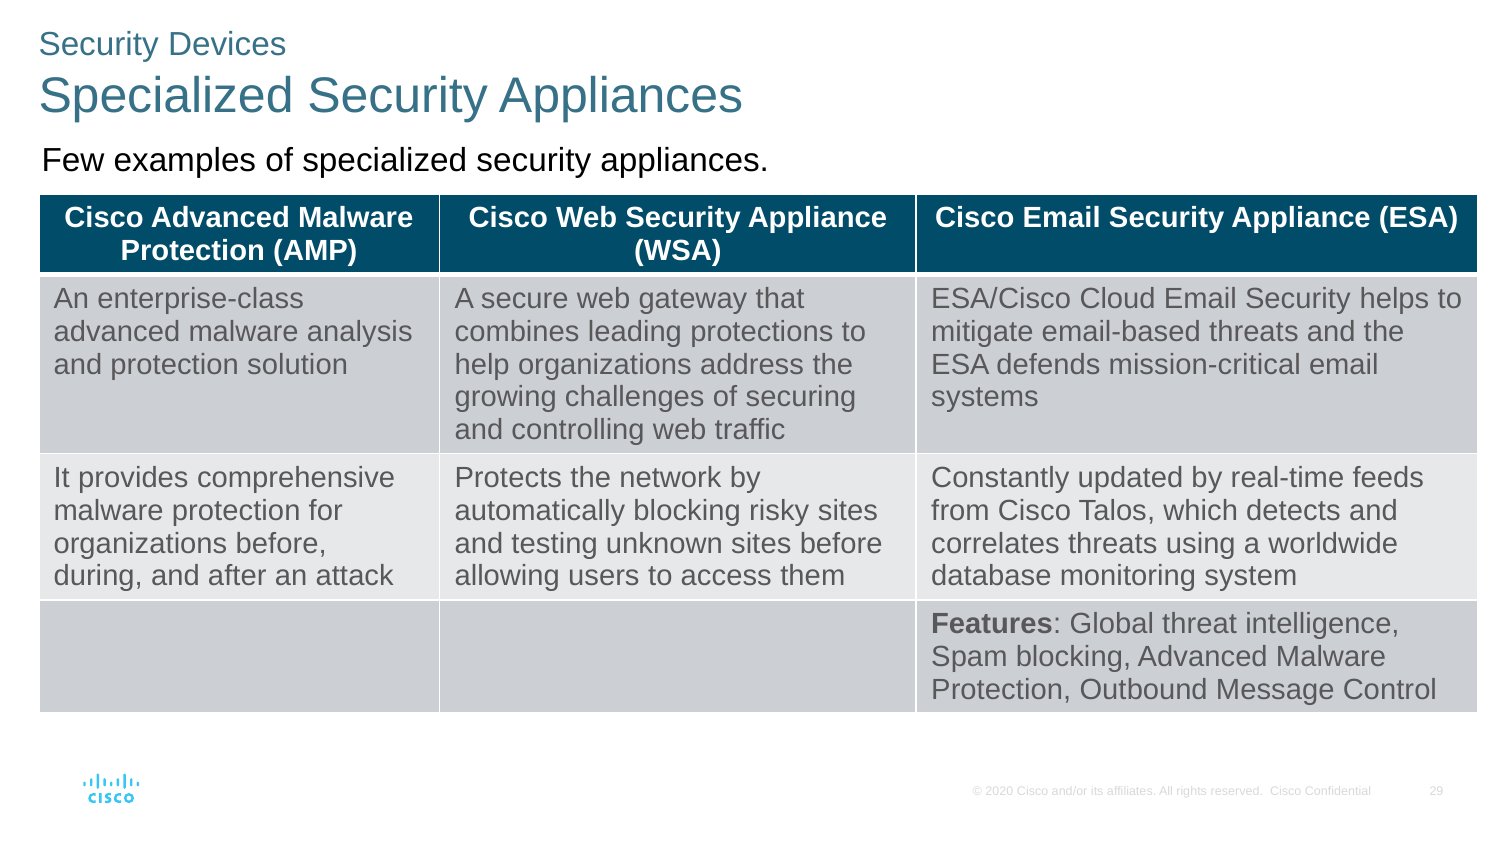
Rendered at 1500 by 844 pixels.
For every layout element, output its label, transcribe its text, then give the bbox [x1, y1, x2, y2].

table_header Cisco Advanced Malware Protection (AMP) [40, 195, 439, 272]
text_box Security Devices Specialized Security Appliances [23, 10, 1500, 135]
table_cell ESA/Cisco Cloud Email Security helps to mitigate email-based threats and the ESA defends mission-critical email systems [917, 277, 1477, 453]
table_cell Constantly updated by real-time feeds from Cisco Talos, which detects and correlates threats using a worldwide database monitoring system [917, 454, 1477, 599]
table_cell Features: Global threat intelligence, Spam blocking, Advanced Malware Protection, Outbound Message Control [917, 601, 1477, 712]
table_cell Protects the network by automatically blocking risky sites and testing unknown sites before allowing users to access them [440, 454, 915, 599]
table_cell A secure web gateway that combines leading protections to help organizations address the growing challenges of securing and controlling web traffic [440, 277, 915, 453]
table_cell An enterprise-class advanced malware analysis and protection solution [40, 277, 439, 453]
list Few examples of specialized security appliances. [26, 131, 1370, 358]
table_cell [40, 601, 439, 712]
table_header Cisco Web Security Appliance (WSA) [440, 195, 915, 272]
table_cell [440, 601, 915, 712]
table_cell It provides comprehensive malware protection for organizations before, during, and after an attack [40, 454, 439, 599]
table_header Cisco Email Security Appliance (ESA) [917, 195, 1477, 272]
